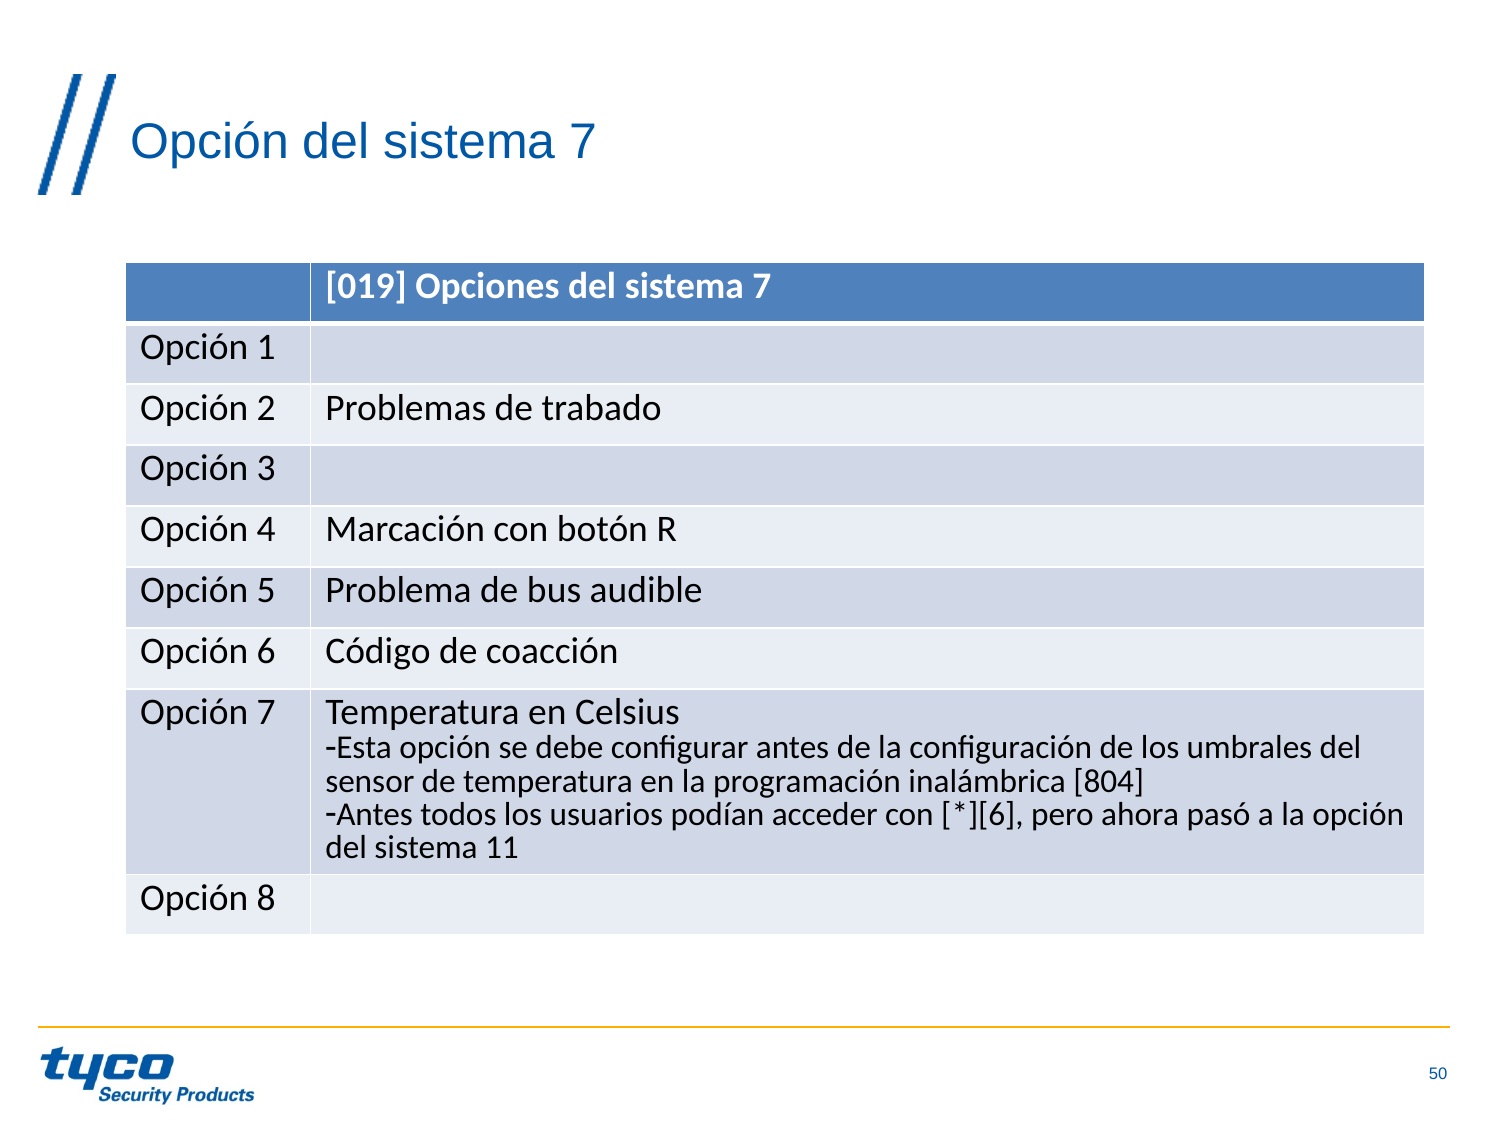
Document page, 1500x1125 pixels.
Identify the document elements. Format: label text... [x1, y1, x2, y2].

slide_number 50 [1387, 1042, 1463, 1103]
picture [37, 74, 115, 195]
table_cell [311, 326, 1424, 383]
table_cell [311, 875, 1424, 934]
table_cell Opción 3 [126, 446, 310, 505]
table_cell Opción 7 [126, 690, 310, 874]
table_cell Opción 1 [126, 326, 310, 383]
title Opción del sistema 7 [115, 44, 1426, 233]
table_header [019] Opciones del sistema 7 [311, 263, 1424, 321]
table_cell Código de coacción [311, 629, 1424, 688]
table_cell Temperatura en Celsius Esta opción se debe configurar antes de la configuración de los umbrales del sensor de temperatura en la programación inalámbrica [804] Antes todos los usuarios podían acceder con [*][6], pero ahora pasó a la opción del sistema 11 [311, 690, 1424, 874]
table_cell Marcación con botón R [311, 507, 1424, 566]
table_cell Opción 4 [126, 507, 310, 566]
table_cell Problema de bus audible [311, 568, 1424, 627]
picture [34, 1040, 260, 1107]
table_header [126, 263, 310, 321]
table_cell [311, 446, 1424, 505]
table_cell Opción 5 [126, 568, 310, 627]
table_cell Opción 6 [126, 629, 310, 688]
text_box [97, 1061, 228, 1091]
table_cell Problemas de trabado [311, 385, 1424, 444]
table_cell Opción 8 [126, 875, 310, 934]
table_cell Opción 2 [126, 385, 310, 444]
